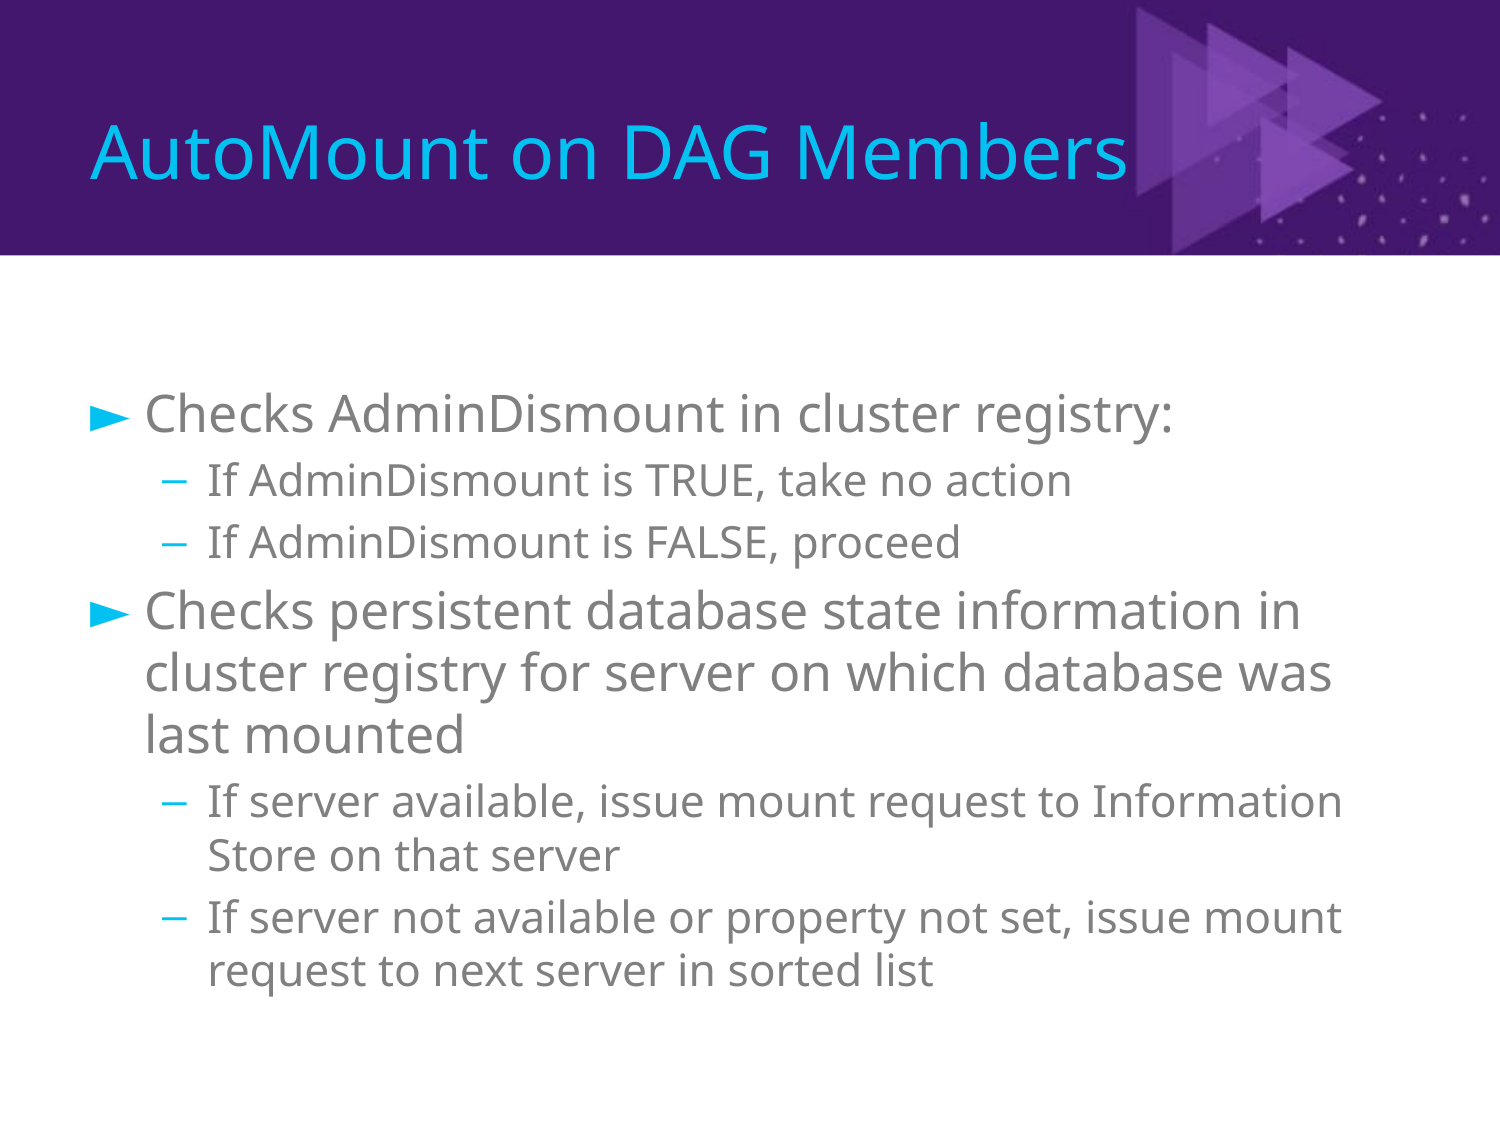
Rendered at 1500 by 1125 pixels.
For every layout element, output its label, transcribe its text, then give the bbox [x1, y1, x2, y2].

title AutoMount on DAG Members [75, 56, 1425, 244]
list Checks AdminDismount in cluster registry: If AdminDismount is TRUE, take no action If AdminDismount is FALSE, proceed Checks persistent database state information in cluster registry for server on which database was last mounted If server available, issue mount request to Information Store on that server If server not available or property not set, issue mount request to next server in sorted list [75, 373, 1425, 1005]
picture [0, 0, 1500, 255]
